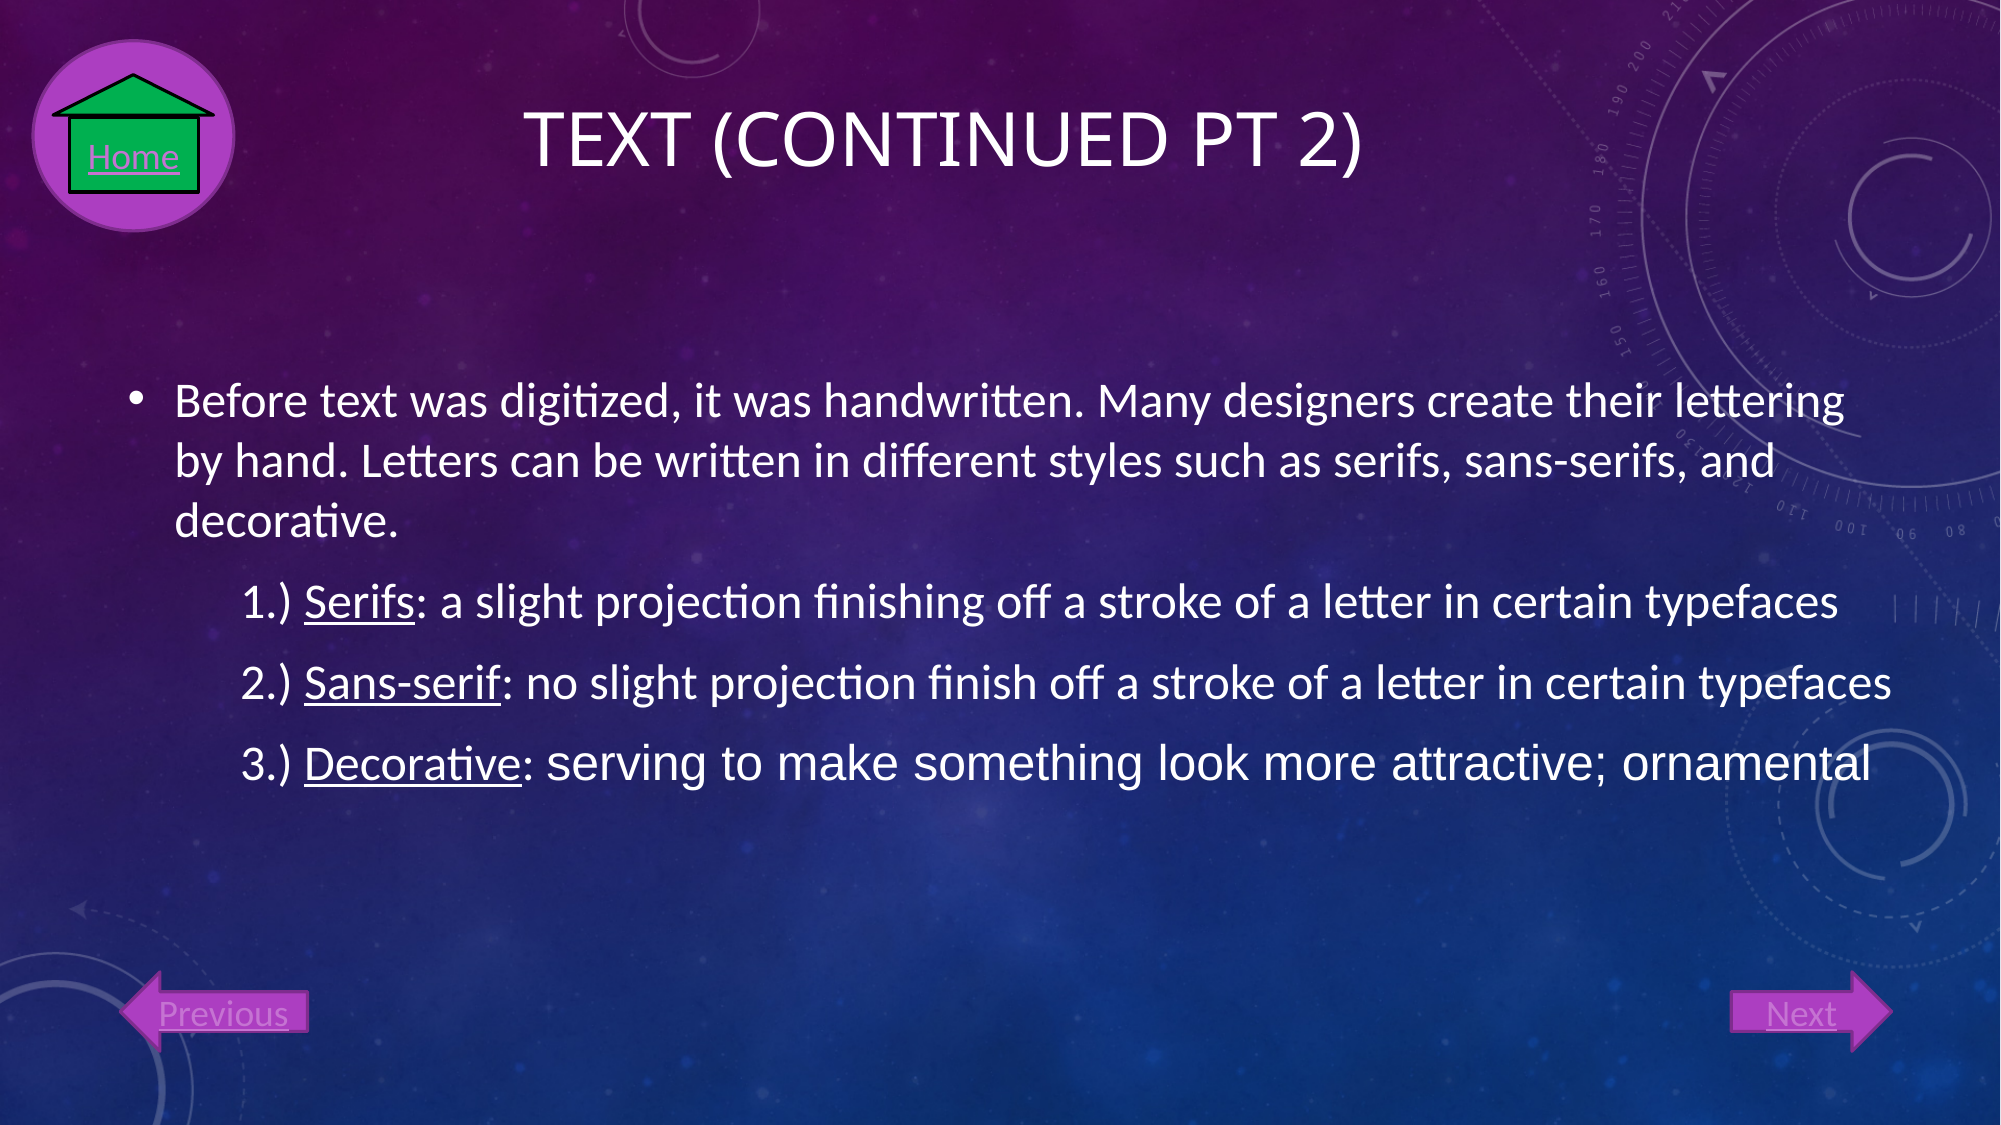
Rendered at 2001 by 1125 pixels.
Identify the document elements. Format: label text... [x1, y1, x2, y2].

picture [0, 0, 2001, 1125]
text_box Home [68, 117, 200, 194]
text_box [31, 39, 236, 233]
text_box [51, 73, 216, 117]
title Text (continued pt 2) [112, 17, 1775, 257]
text_box Next [1729, 970, 1893, 1053]
list Before text was digitized, it was handwritten. Many designers create their lettering by hand. Letters can be written in different styles such as serifs, sans-serifs, and decorative. 1.) Serifs: a slight projection finishing off a stroke of a letter in certain typefaces 2.) Sans-serif: no slight projection finish off a stroke of a letter in certain typefaces 3.) Decorative: serving to make something look more attractive; ornamental [112, 279, 1920, 879]
text_box Previous [119, 970, 310, 1053]
